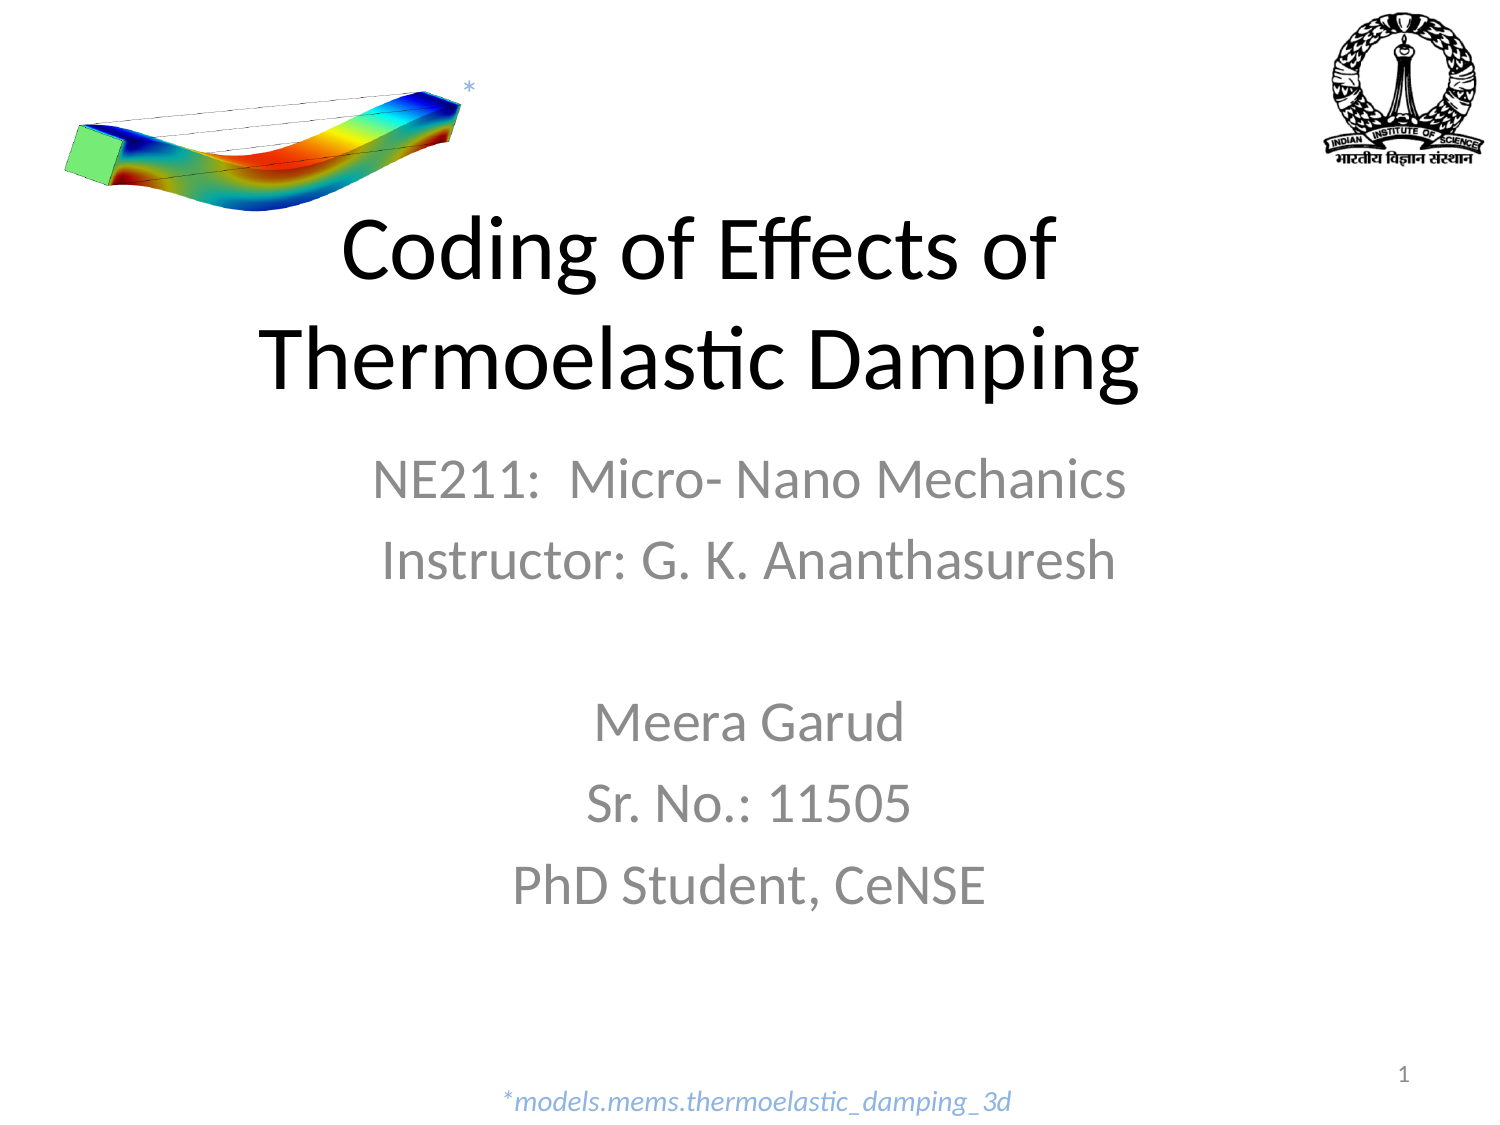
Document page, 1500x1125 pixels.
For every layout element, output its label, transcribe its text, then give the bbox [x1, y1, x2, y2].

text_box *models.mems.thermoelastic_damping_3d [49, 1074, 1463, 1125]
title Coding of Effects of Thermoelastic Damping [200, 177, 1200, 419]
picture [1311, 0, 1500, 178]
picture [0, 0, 544, 343]
slide_number 1 [1074, 1042, 1425, 1074]
subtitle NE211: Micro- Nano Mechanics Instructor: G. K. Ananthasuresh Meera Garud Sr. No.: 11505 PhD Student, CeNSE [225, 432, 1275, 925]
